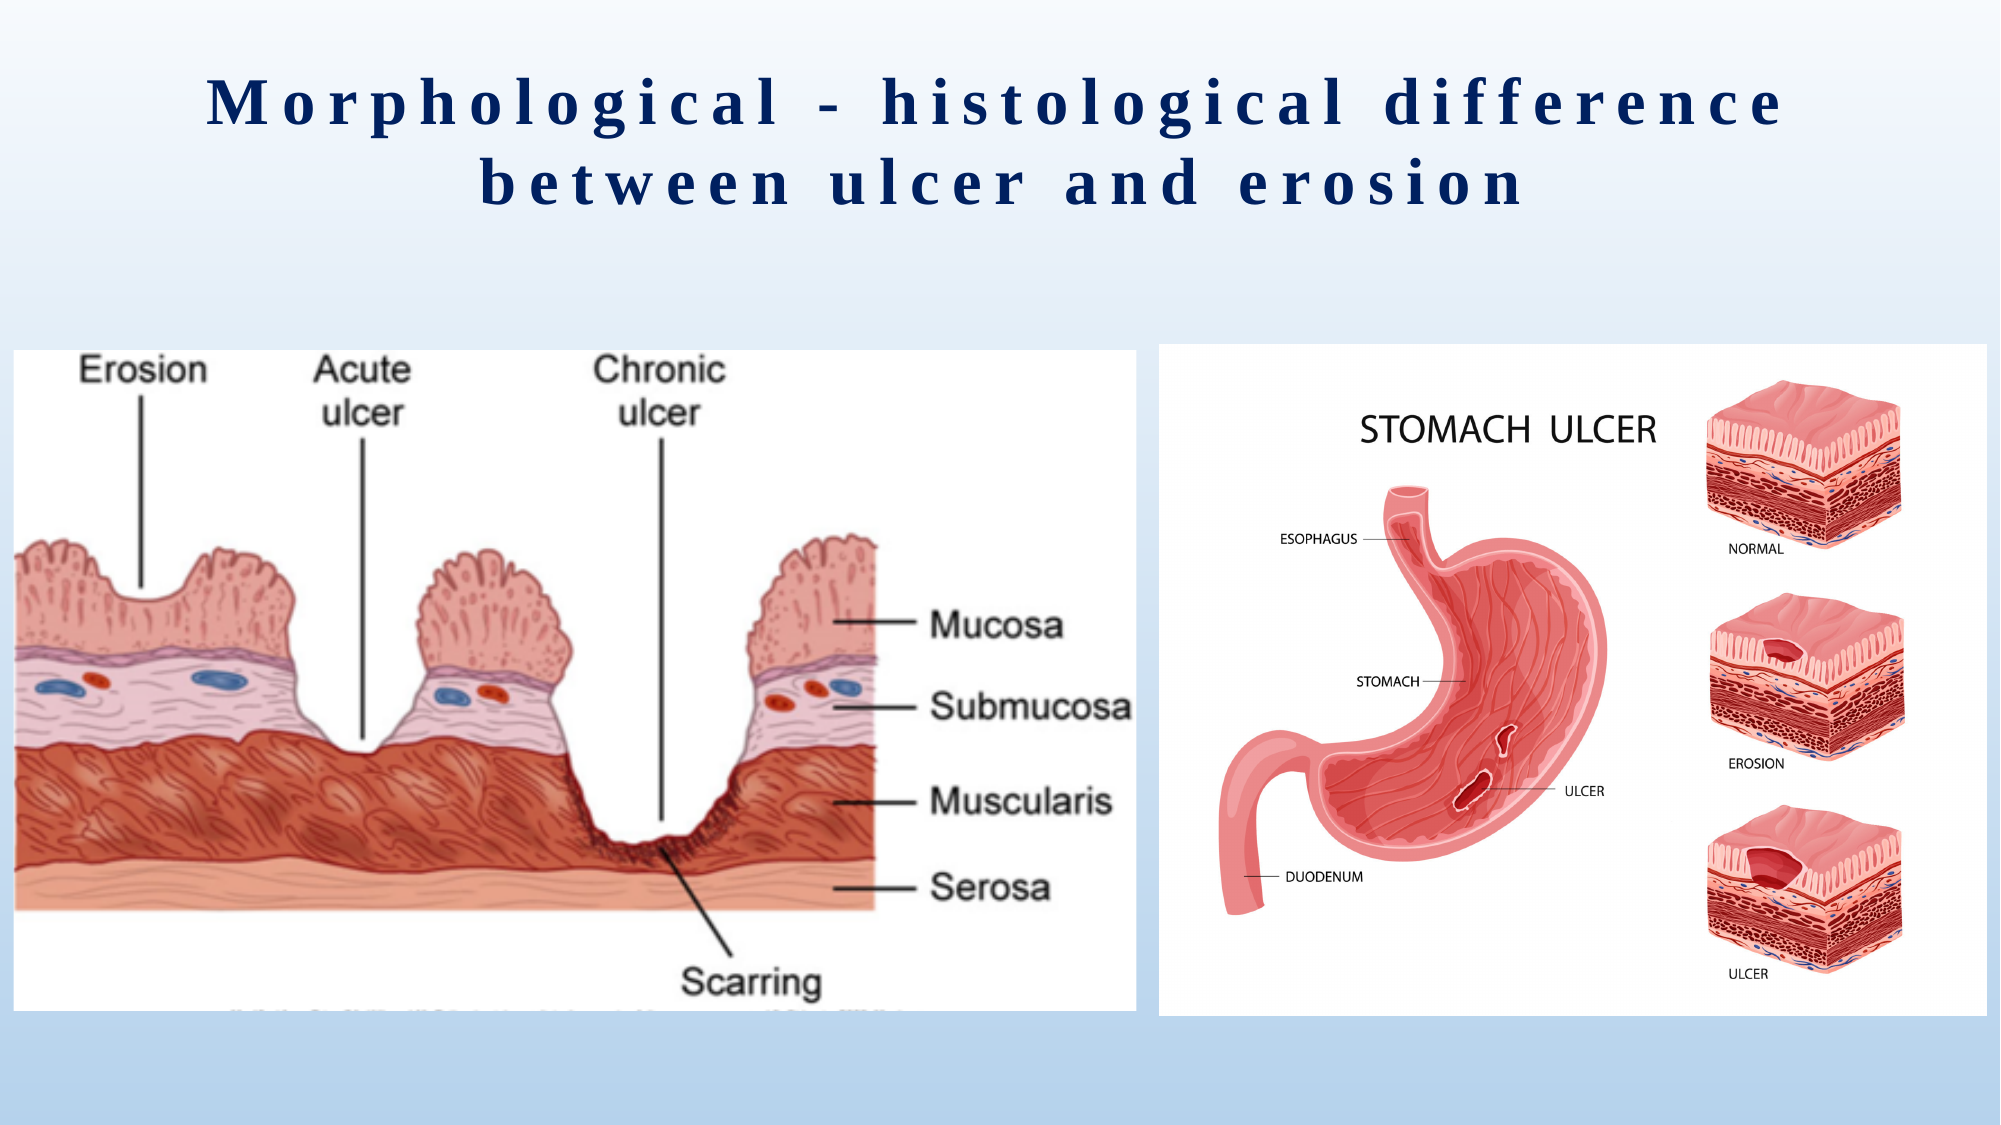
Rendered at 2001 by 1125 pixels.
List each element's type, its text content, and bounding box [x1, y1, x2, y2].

picture [1159, 344, 1987, 1016]
picture [13, 349, 1137, 1011]
text_box Morphological - histological difference between ulcer and erosion [99, 50, 1902, 226]
